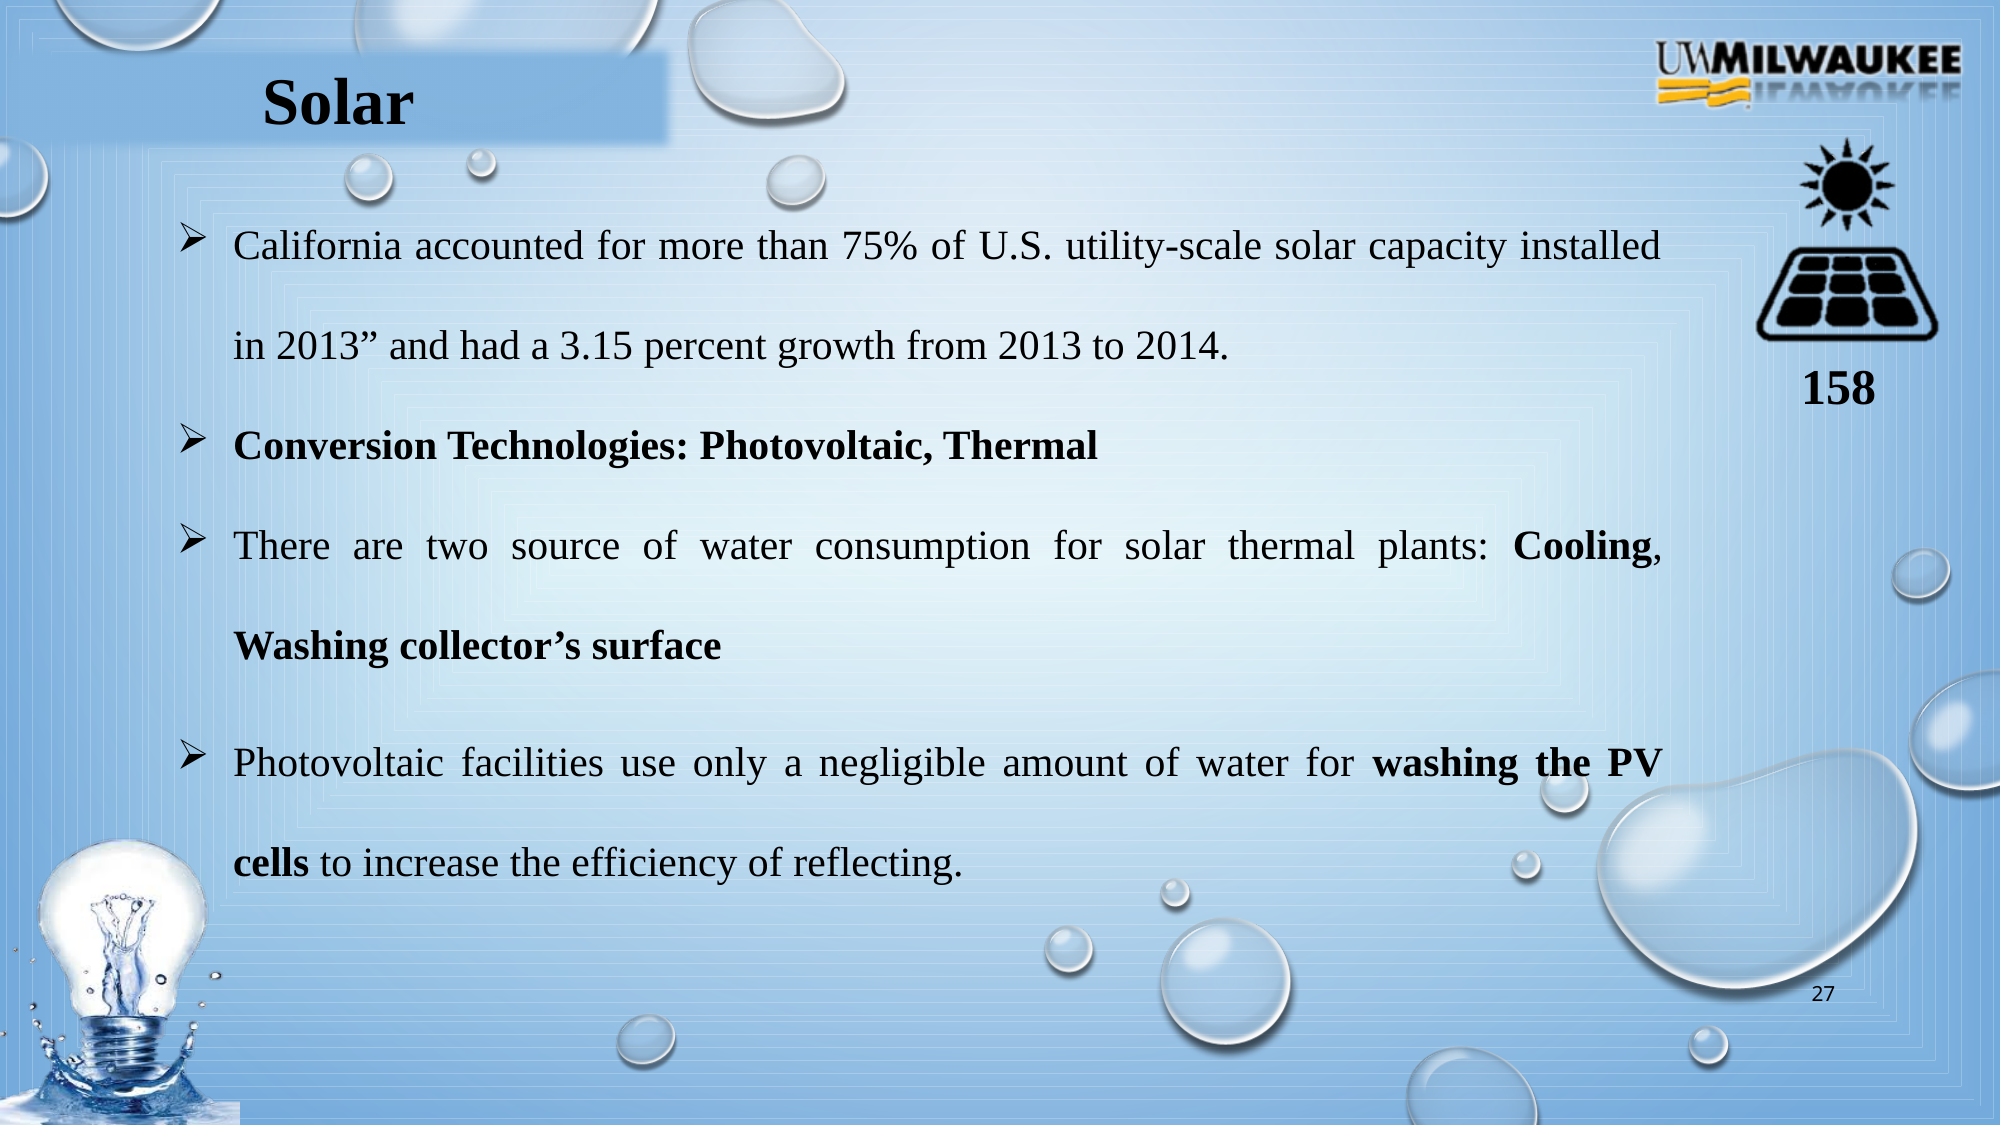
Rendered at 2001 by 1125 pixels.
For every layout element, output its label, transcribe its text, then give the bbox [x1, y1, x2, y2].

text_box Solar [16, 57, 662, 138]
picture [0, 0, 2000, 1125]
text_box California accounted for more than 75% of U.S. utility-scale solar capacity installed in 2013” and had a 3.15 percent growth from 2013 to 2014. Conversion Technologies: Photovoltaic, Thermal There are two source of water consumption for solar thermal plants: Cooling, Washing collector’s surface Photovoltaic facilities use only a negligible amount of water for washing the PV cells to increase the efficiency of reflecting. [162, 160, 1678, 1116]
text_box 158 [1786, 356, 1910, 422]
slide_number 27 [1724, 965, 1851, 1025]
